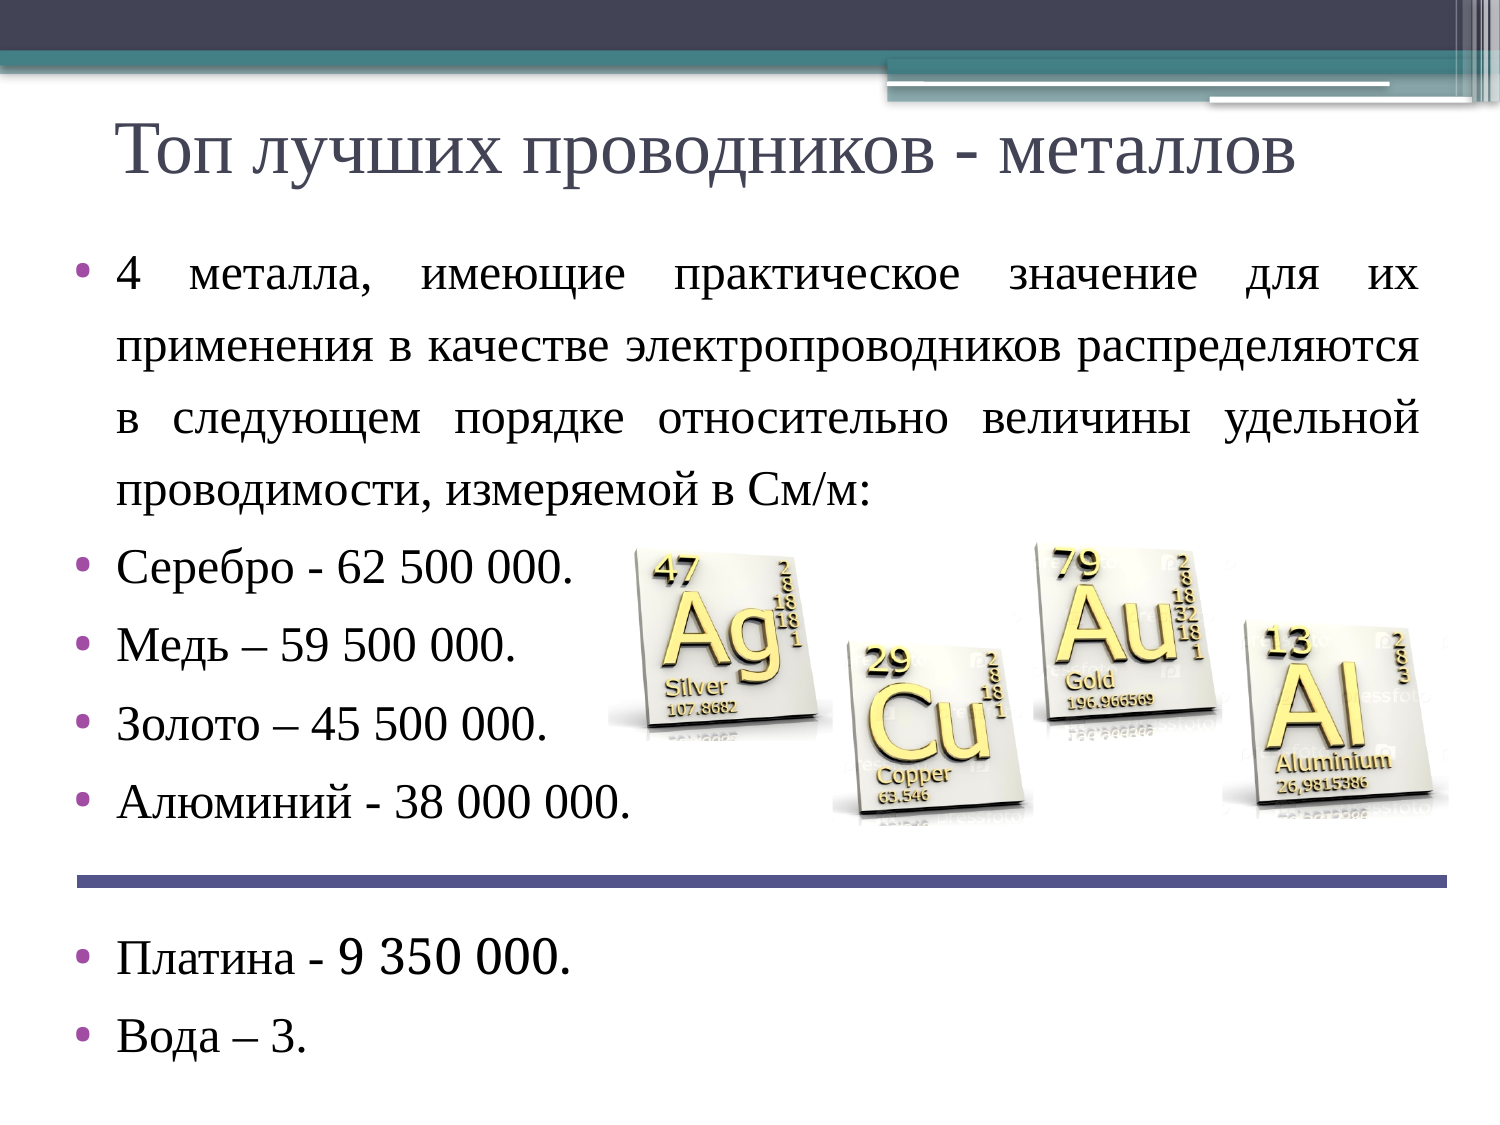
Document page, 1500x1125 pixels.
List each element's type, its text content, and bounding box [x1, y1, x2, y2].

title Топ лучших проводников - металлов [100, 90, 1451, 197]
list 4 металла, имеющие практическое значение для их применения в качестве электропроводников распределяются в следующем порядке относительно величины удельной проводимости, измеряемой в См/м: Серебро - 62 500 000. Медь – 59 500 000. Золото – 45 500 000. Алюминий - 38 000 000. Платина - 9 350 000. Вода – 3. [41, 219, 1436, 976]
picture [608, 526, 1449, 826]
